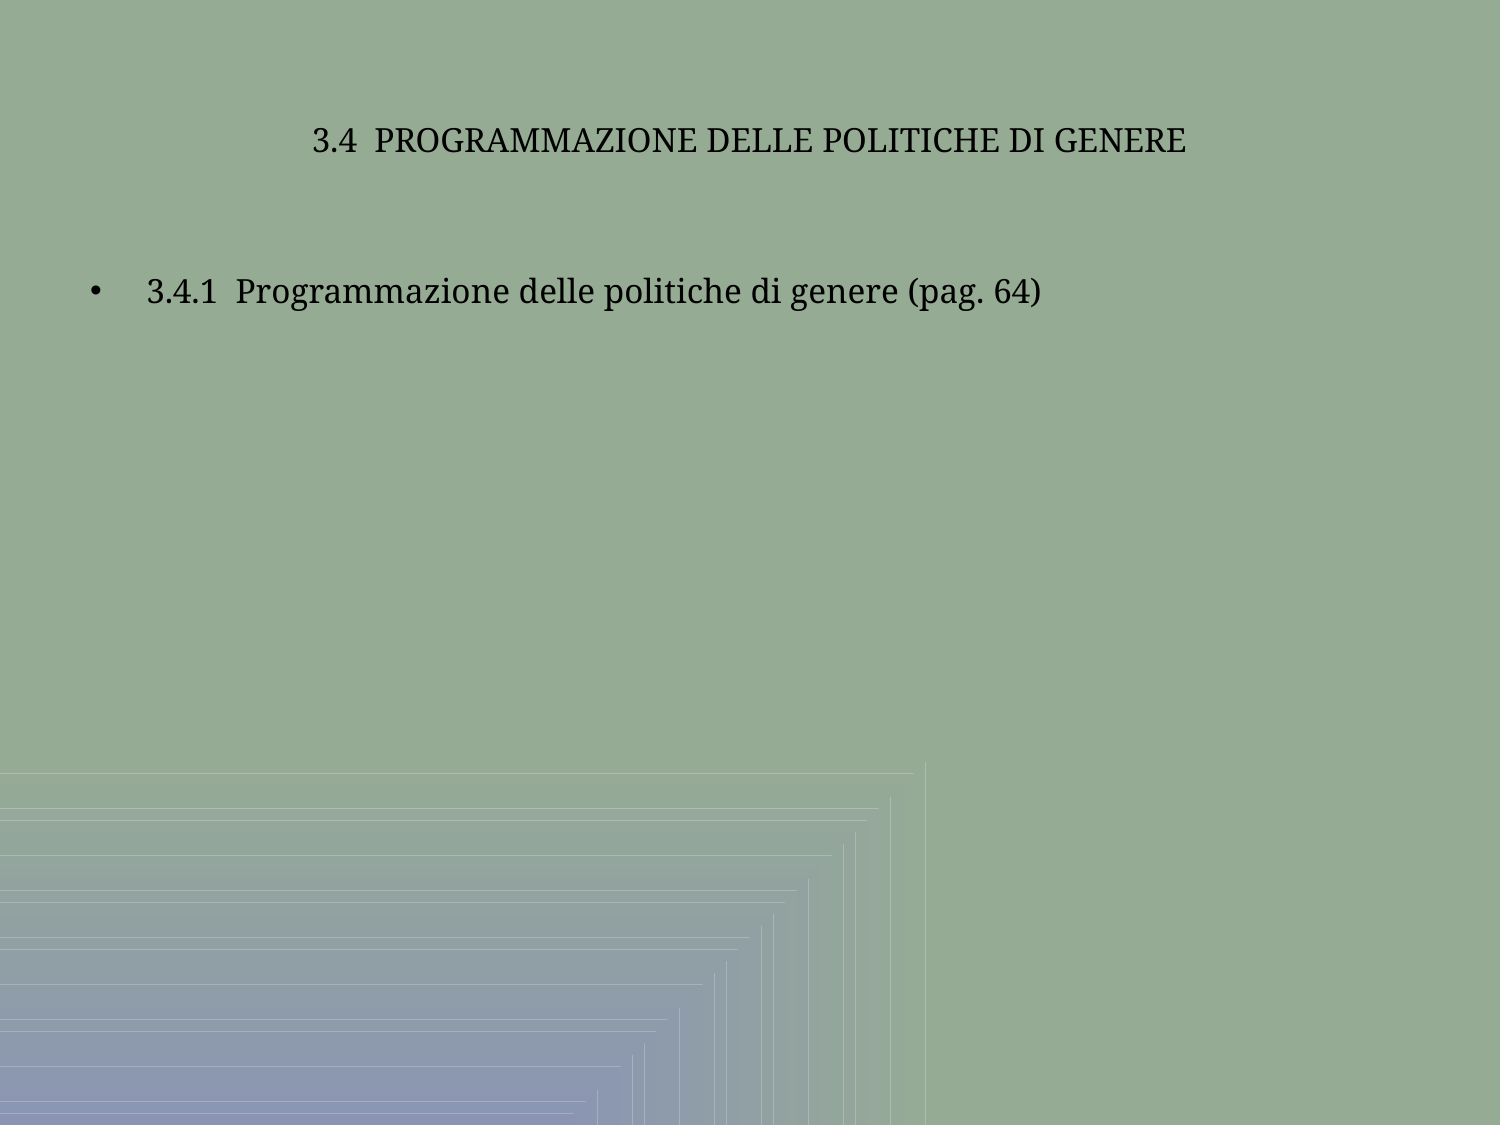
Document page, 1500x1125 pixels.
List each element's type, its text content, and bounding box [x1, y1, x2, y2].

list 3.4.1 Programmazione delle politiche di genere (pag. 64) [75, 262, 1425, 1005]
title 3.4 PROGRAMMAZIONE DELLE POLITICHE DI GENERE [75, 45, 1425, 233]
